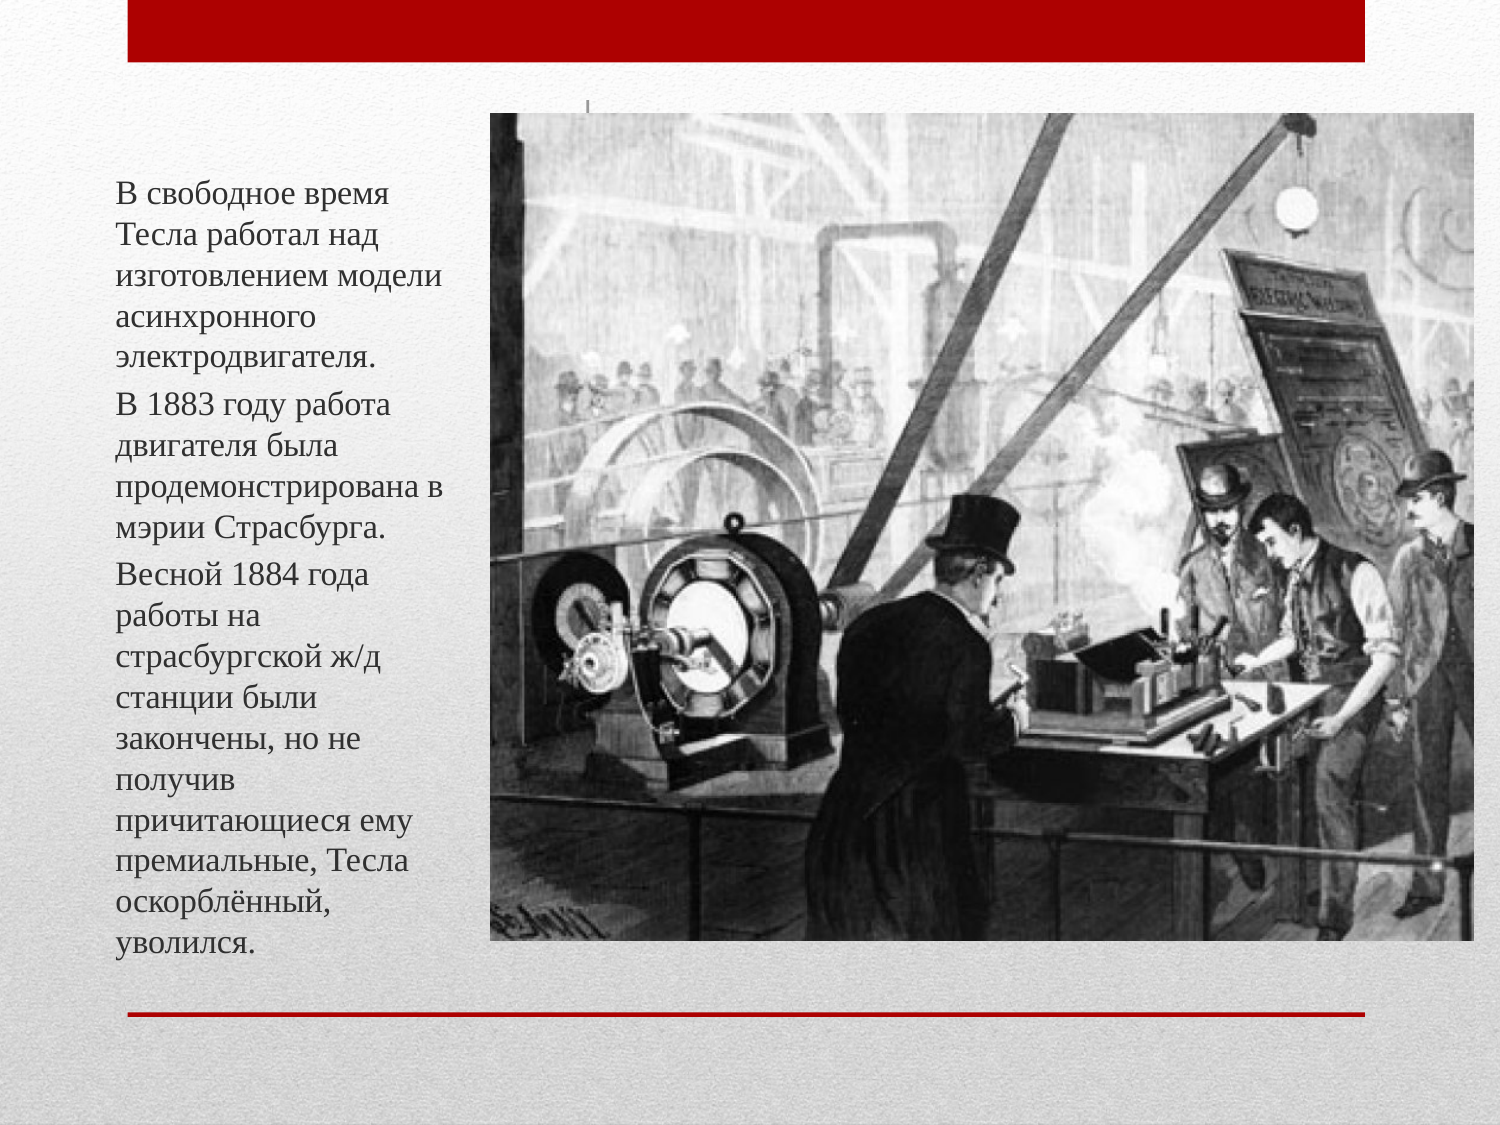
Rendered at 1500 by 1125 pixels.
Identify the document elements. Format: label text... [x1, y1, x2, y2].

picture [489, 112, 1475, 942]
list В свободное время Тесла работал над изготовлением модели асинхронного электродвигателя. В 1883 году работа двигателя была продемонстрирована в мэрии Страсбурга. Весной 1884 года работы на страсбургской ж/д станции были закончены, но не получив причитающиеся ему премиальные, Тесла оскорблённый, уволился. [100, 154, 467, 976]
